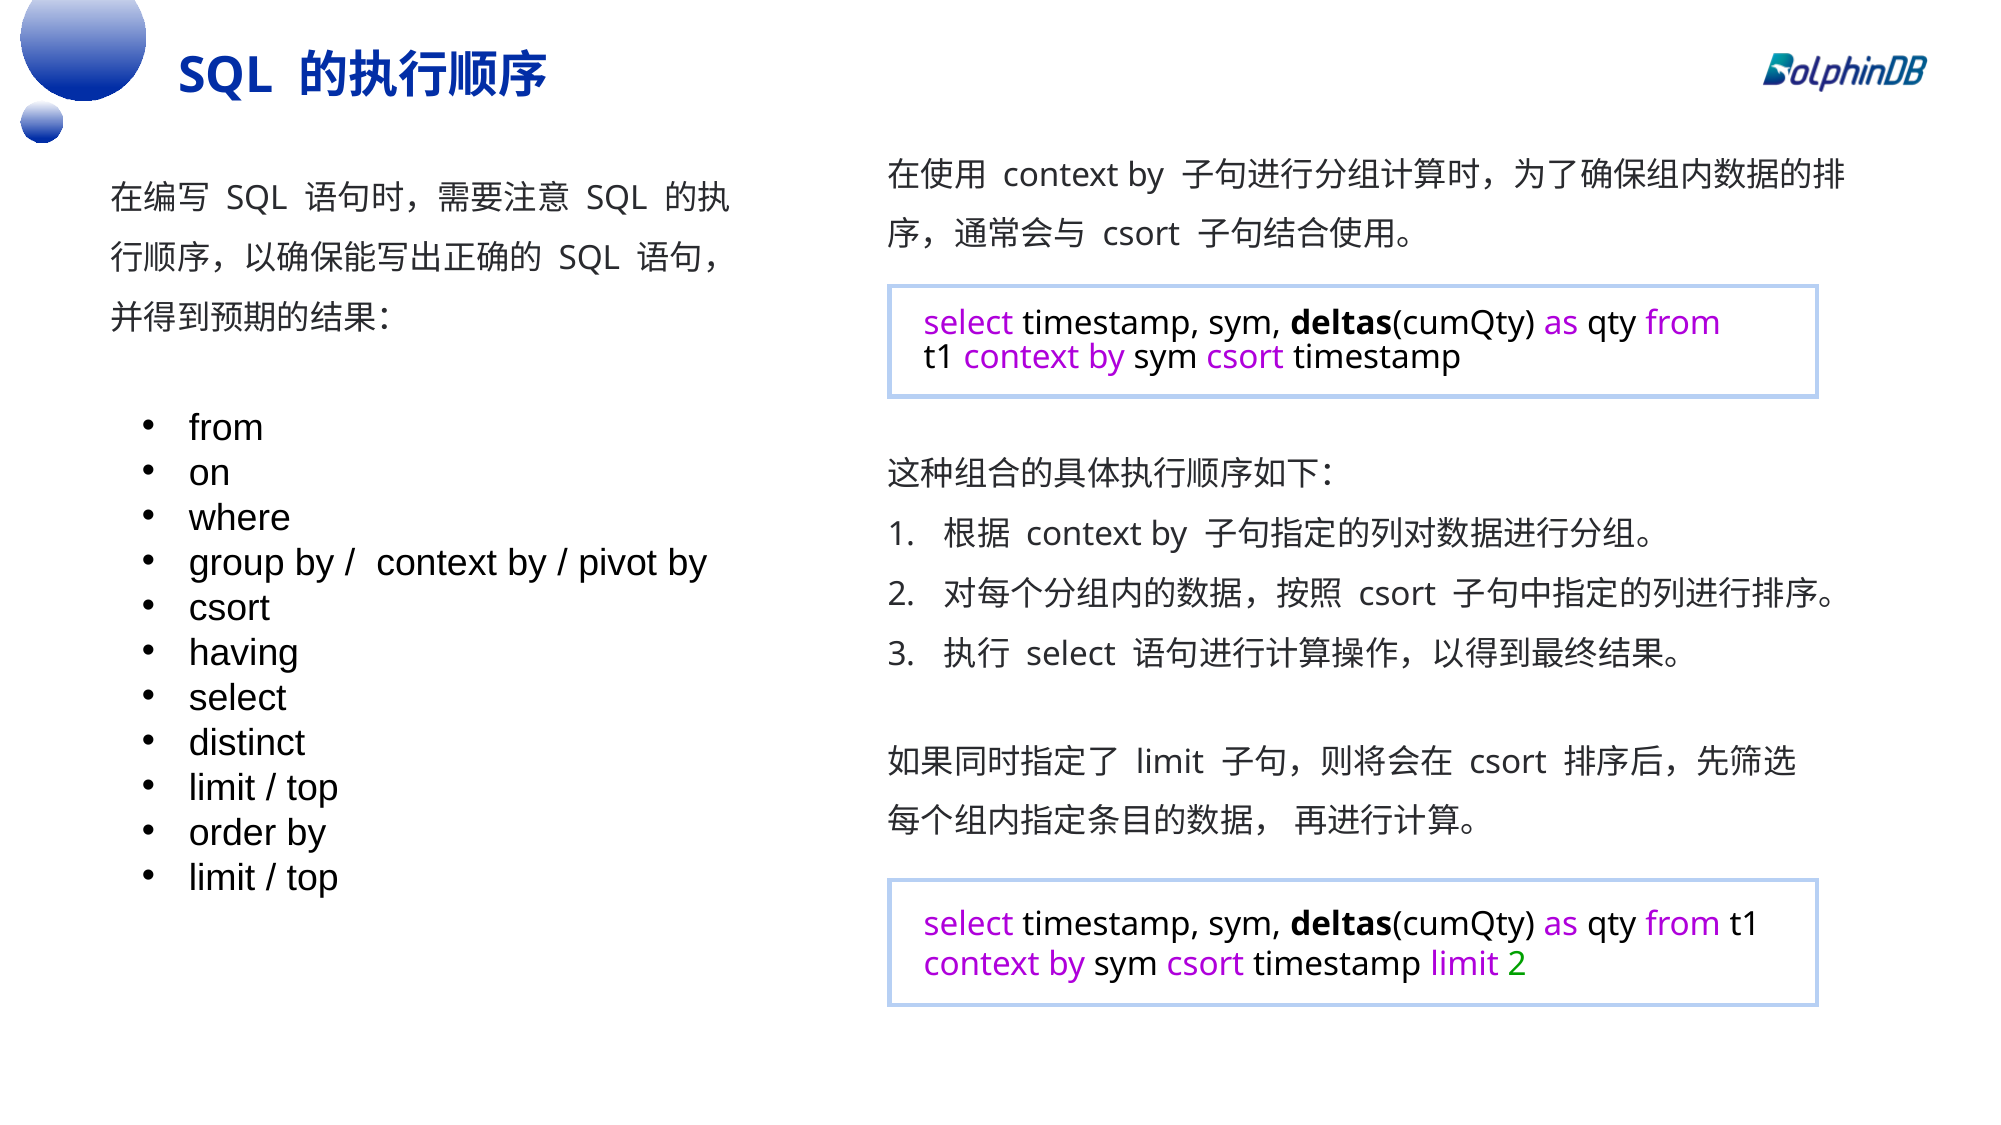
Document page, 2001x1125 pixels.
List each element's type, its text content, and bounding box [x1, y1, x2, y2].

text_box 在编写 SQL 语句时，需要注意 SQL 的执行顺序，以确保能写出正确的 SQL 语句，并得到预期的结果： [96, 149, 763, 344]
text_box 在使用 context by 子句进行分组计算时，为了确保组内数据的排序，通常会与 csort 子句结合使用。 这种组合的具体执行顺序如下： 根据 context by 子句指定的列对数据进行分组。 对每个分组内的数据，按照 csort 子句中指定的列进行排序。 执行 select 语句进行计算操作，以得到最终结果。 [872, 125, 1865, 859]
text_box select timestamp, sym, deltas(cumQty) as qty from t1 context by sym csort timestamp limit 2 [908, 894, 1798, 990]
text_box from on where group by / context by / pivot by csort having select distinct limit / top order by limit / top [127, 395, 794, 905]
text_box 如果同时指定了 limit 子句，则将会在 csort 排序后，先筛选每个组内指定条目的数据， 再进行计算。 [872, 712, 1818, 847]
text_box [19, 99, 64, 144]
text_box [19, 0, 147, 102]
text_box SQL 的执行顺序 [163, 35, 1545, 110]
text_box [889, 285, 1818, 397]
picture [1755, 47, 1929, 93]
text_box [889, 879, 1818, 1006]
